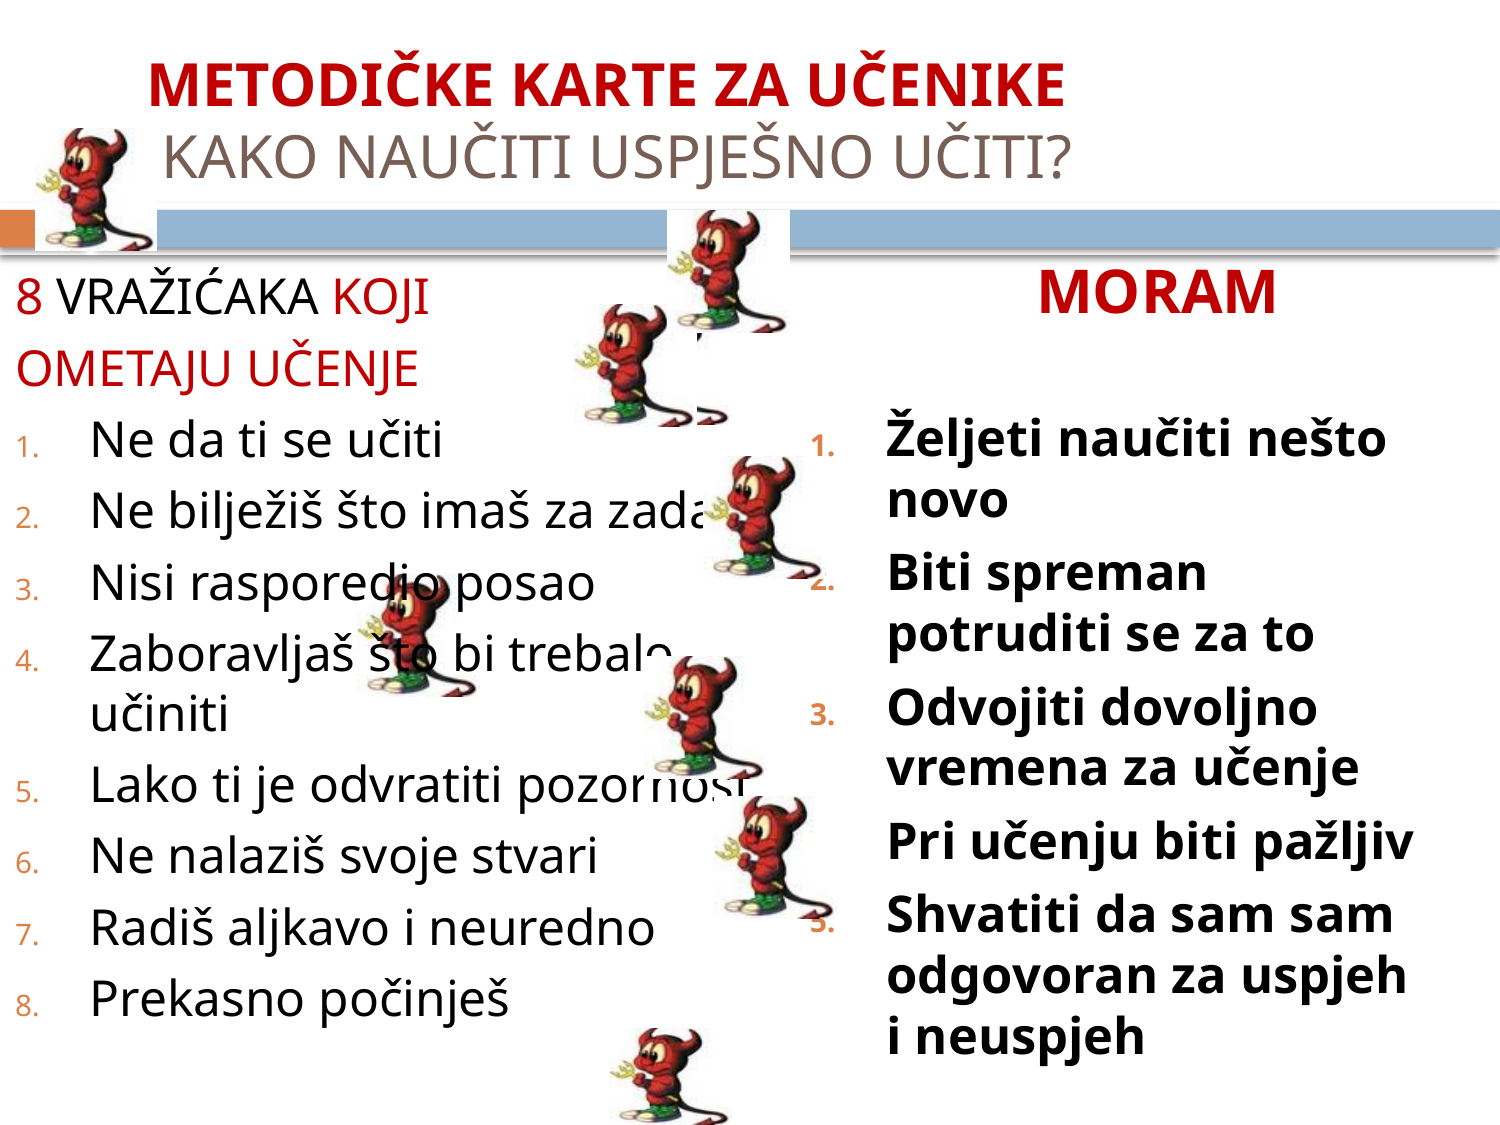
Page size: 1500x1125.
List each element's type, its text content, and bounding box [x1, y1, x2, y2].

list MORAM [831, 245, 1470, 352]
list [357, 574, 480, 697]
list 8 VRAŽIĆAKA KOJI OMETAJU UČENJE Ne da ti se učiti Ne bilježiš što imaš za zadaću Nisi rasporedio posao Zaboravljaš što bi trebalo učiniti Lako ti je odvratiti pozornost Ne nalaziš svoje stvari Radiš aljkavo i neuredno Prekasno počinješ [0, 257, 798, 1125]
picture [34, 128, 158, 252]
picture [702, 456, 826, 580]
picture [573, 210, 791, 427]
list Željeti naučiti nešto novo Biti spreman potruditi se za to Odvojiti dovoljno vremena za učenje Pri učenju biti pažljiv Shvatiti da sam sam odgovoran za uspjeh i neuspjeh [798, 398, 1433, 1102]
picture [609, 1028, 732, 1125]
title METODIČKE KARTE ZA UČENIKE KAKO NAUČITI USPJEŠNO UČITI? [99, 37, 1438, 201]
picture [714, 796, 837, 919]
picture [644, 655, 767, 779]
